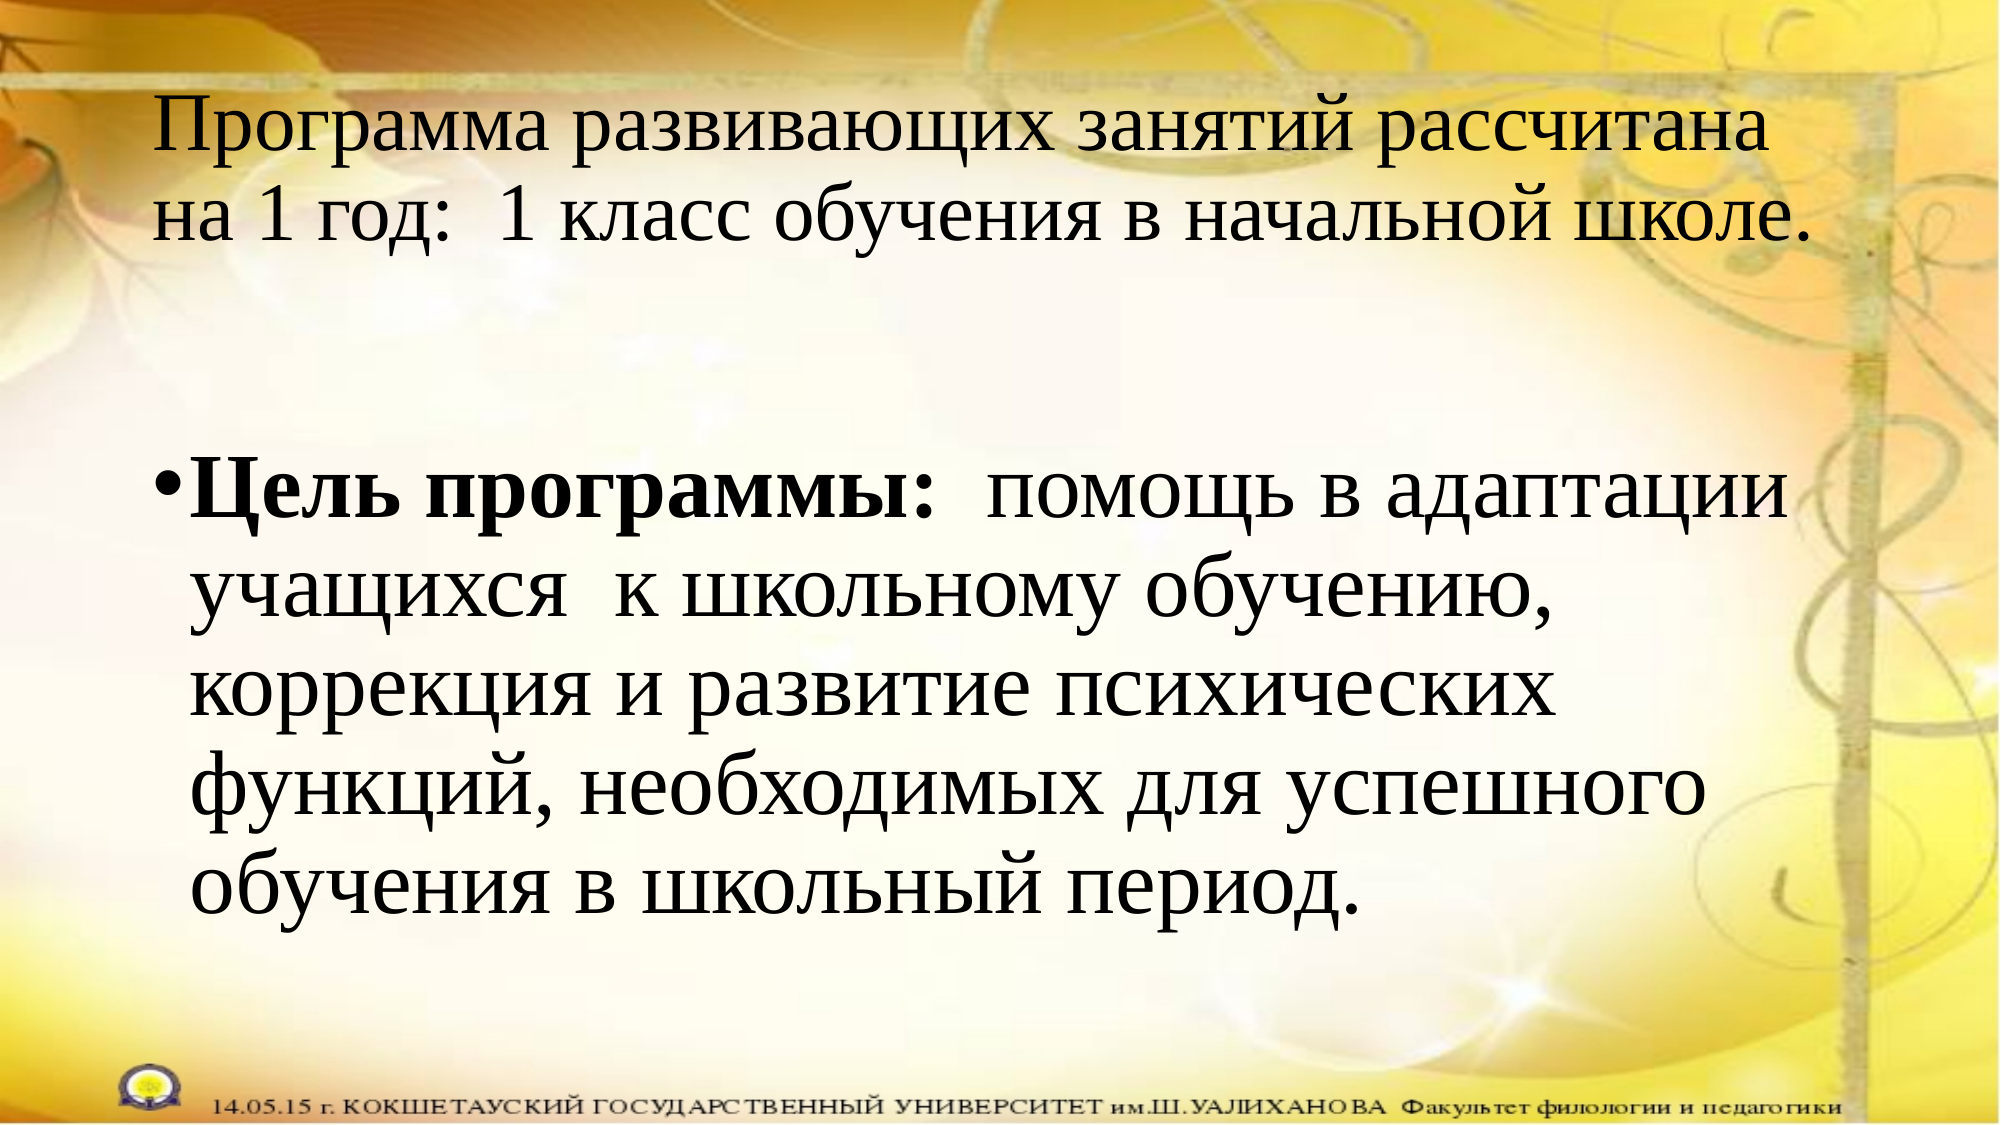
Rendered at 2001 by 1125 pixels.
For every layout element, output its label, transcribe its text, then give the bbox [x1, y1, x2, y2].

picture [0, 0, 2001, 1125]
title Программа развивающих занятий рассчитана на 1 год: 1 класс обучения в начальной школе. [137, 59, 1863, 278]
list Цель программы: помощь в адаптации учащихся к школьному обучению, коррекция и развитие психических функций, необходимых для успешного обучения в школьный период. [137, 299, 1863, 1014]
